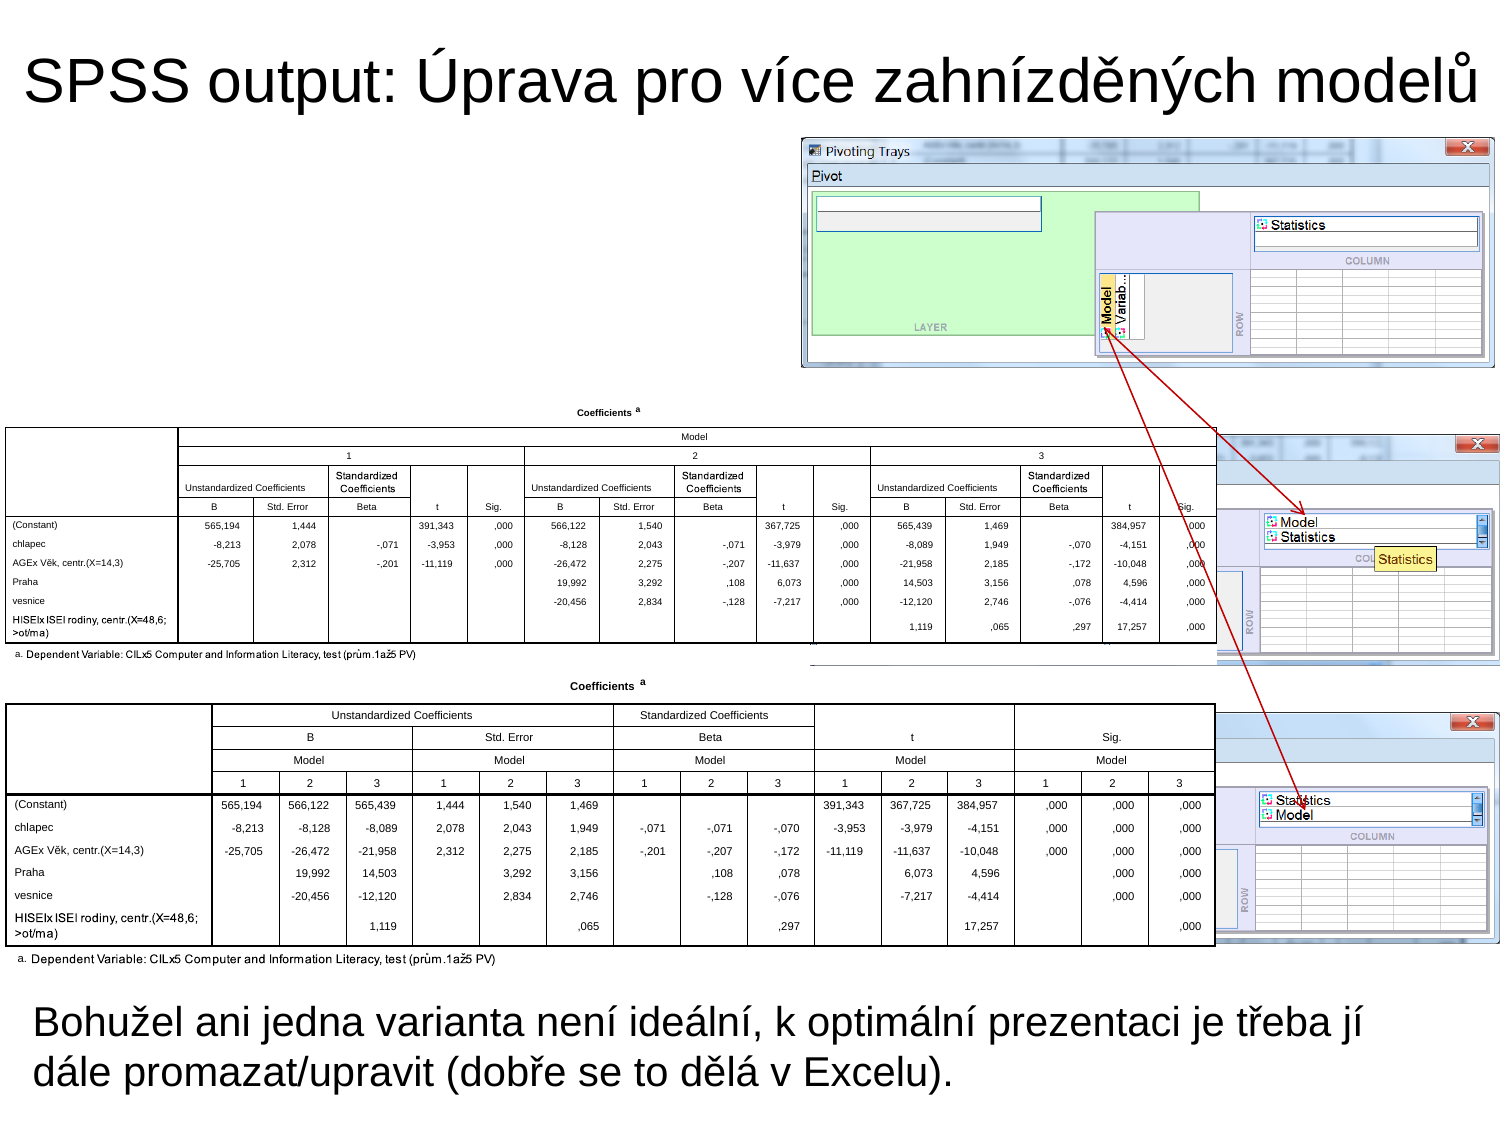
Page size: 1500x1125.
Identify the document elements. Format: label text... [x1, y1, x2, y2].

picture [801, 136, 1496, 369]
title SPSS output: Úprava pro více zahnízděných modelů [6, 19, 1500, 135]
picture [0, 399, 1500, 977]
picture [1306, 434, 1500, 666]
list Bohužel ani jedna varianta není ideální, k optimální prezentaci je třeba jí dále promazat/upravit (dobře se to dělá v Excelu). [17, 987, 1434, 1090]
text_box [1104, 327, 1306, 811]
